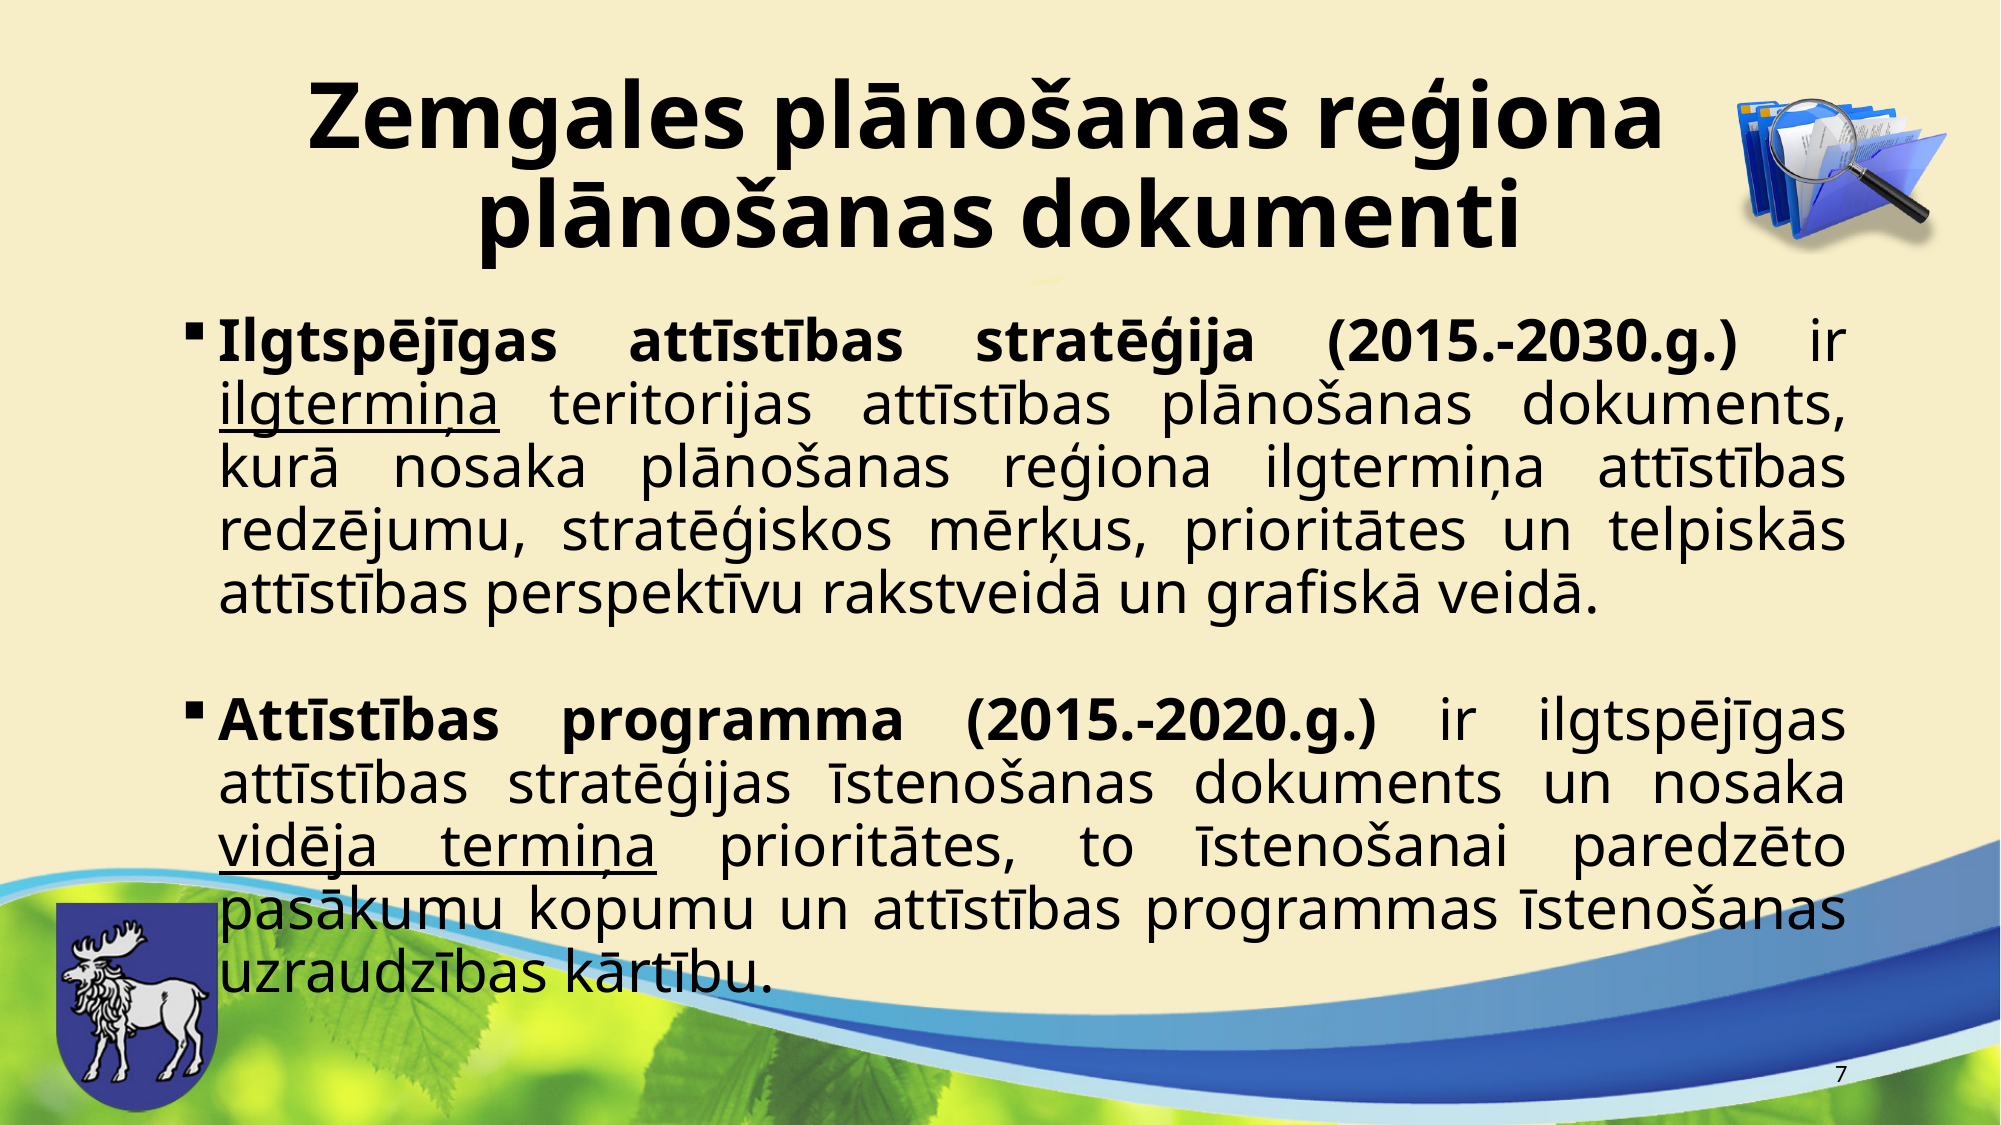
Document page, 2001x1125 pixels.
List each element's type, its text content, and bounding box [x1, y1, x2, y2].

picture [0, 0, 2001, 1125]
list Ilgtspējīgas attīstības stratēģija (2015.-2030.g.) ir ilgtermiņa teritorijas attīstības plānošanas dokuments, kurā nosaka plānošanas reģiona ilgtermiņa attīstības redzējumu, stratēģiskos mērķus, prioritātes un telpiskās attīstības perspektīvu rakstveidā un grafiskā veidā. Attīstības programma (2015.-2020.g.) ir ilgtspējīgas attīstības stratēģijas īstenošanas dokuments un nosaka vidēja termiņa prioritātes, to īstenošanai paredzēto pasākumu kopumu un attīstības programmas īstenošanas uzraudzības kārtību. [166, 303, 1863, 1014]
title Zemgales plānošanas reģiona plānošanas dokumenti [137, 59, 1863, 278]
slide_number 7 [1412, 1042, 1863, 1103]
